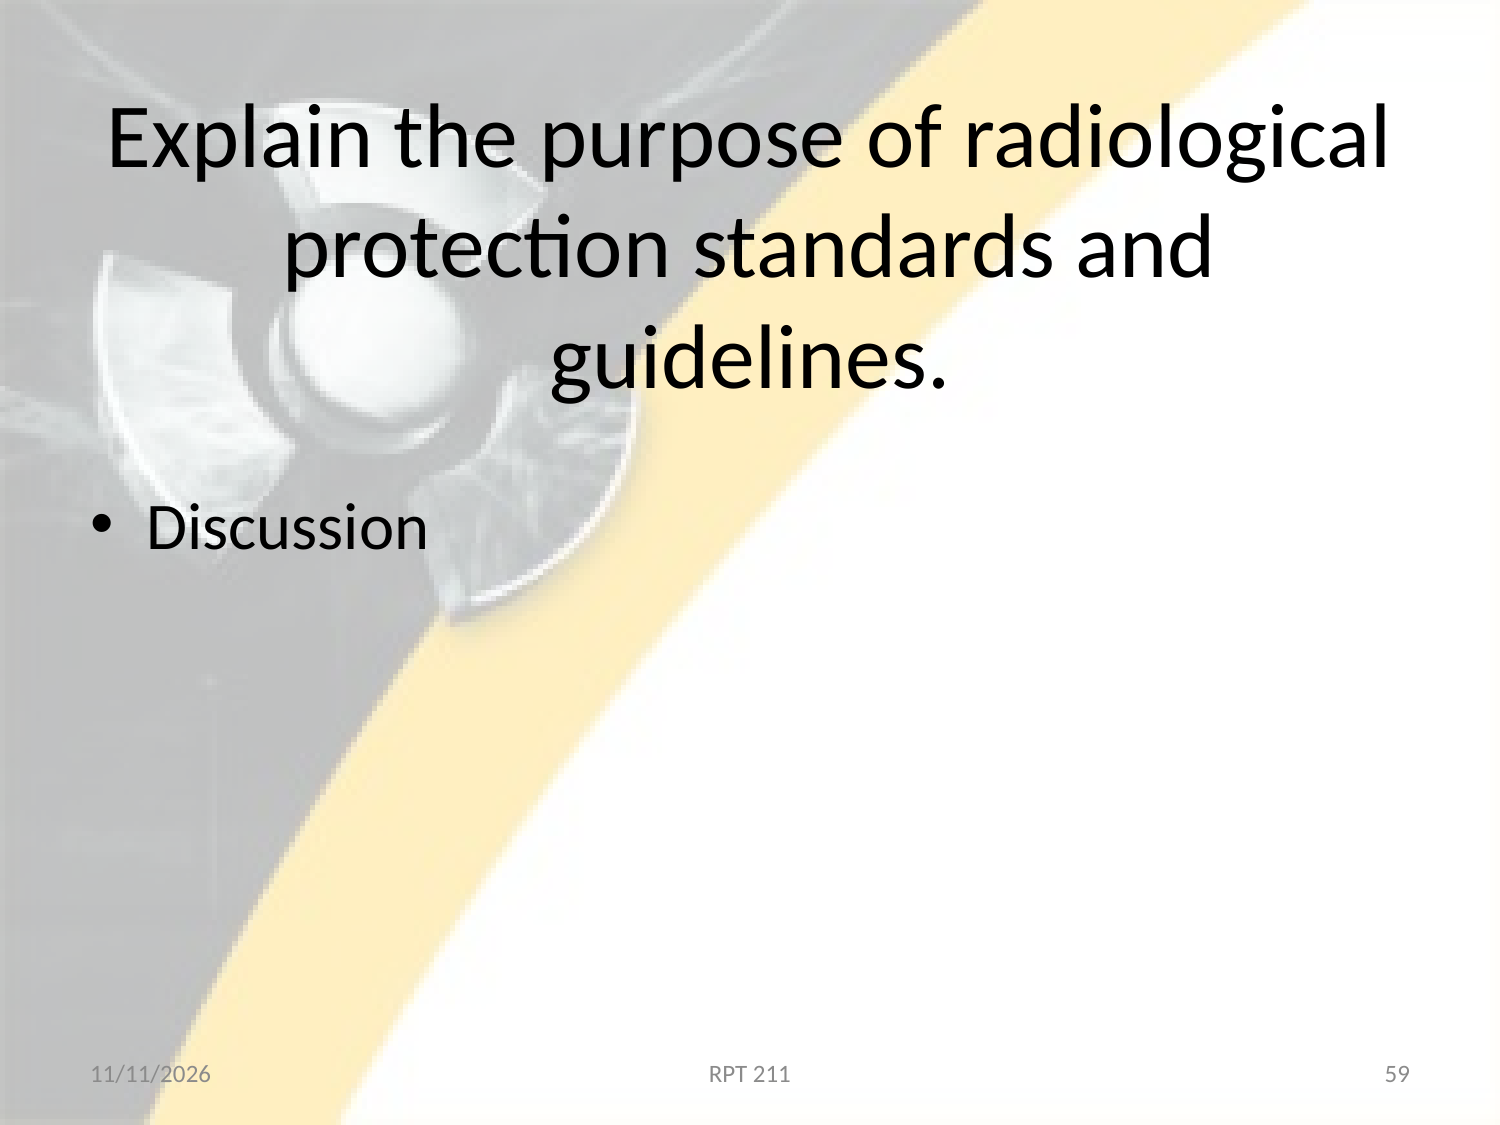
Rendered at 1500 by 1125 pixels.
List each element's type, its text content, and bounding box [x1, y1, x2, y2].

list Discussion [75, 474, 1425, 986]
slide_number 59 [1074, 1042, 1425, 1103]
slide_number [75, 1042, 425, 1103]
footer RPT 211 [512, 1042, 988, 1103]
title Explain the purpose of radiological protection standards and guidelines. [75, 45, 1425, 438]
